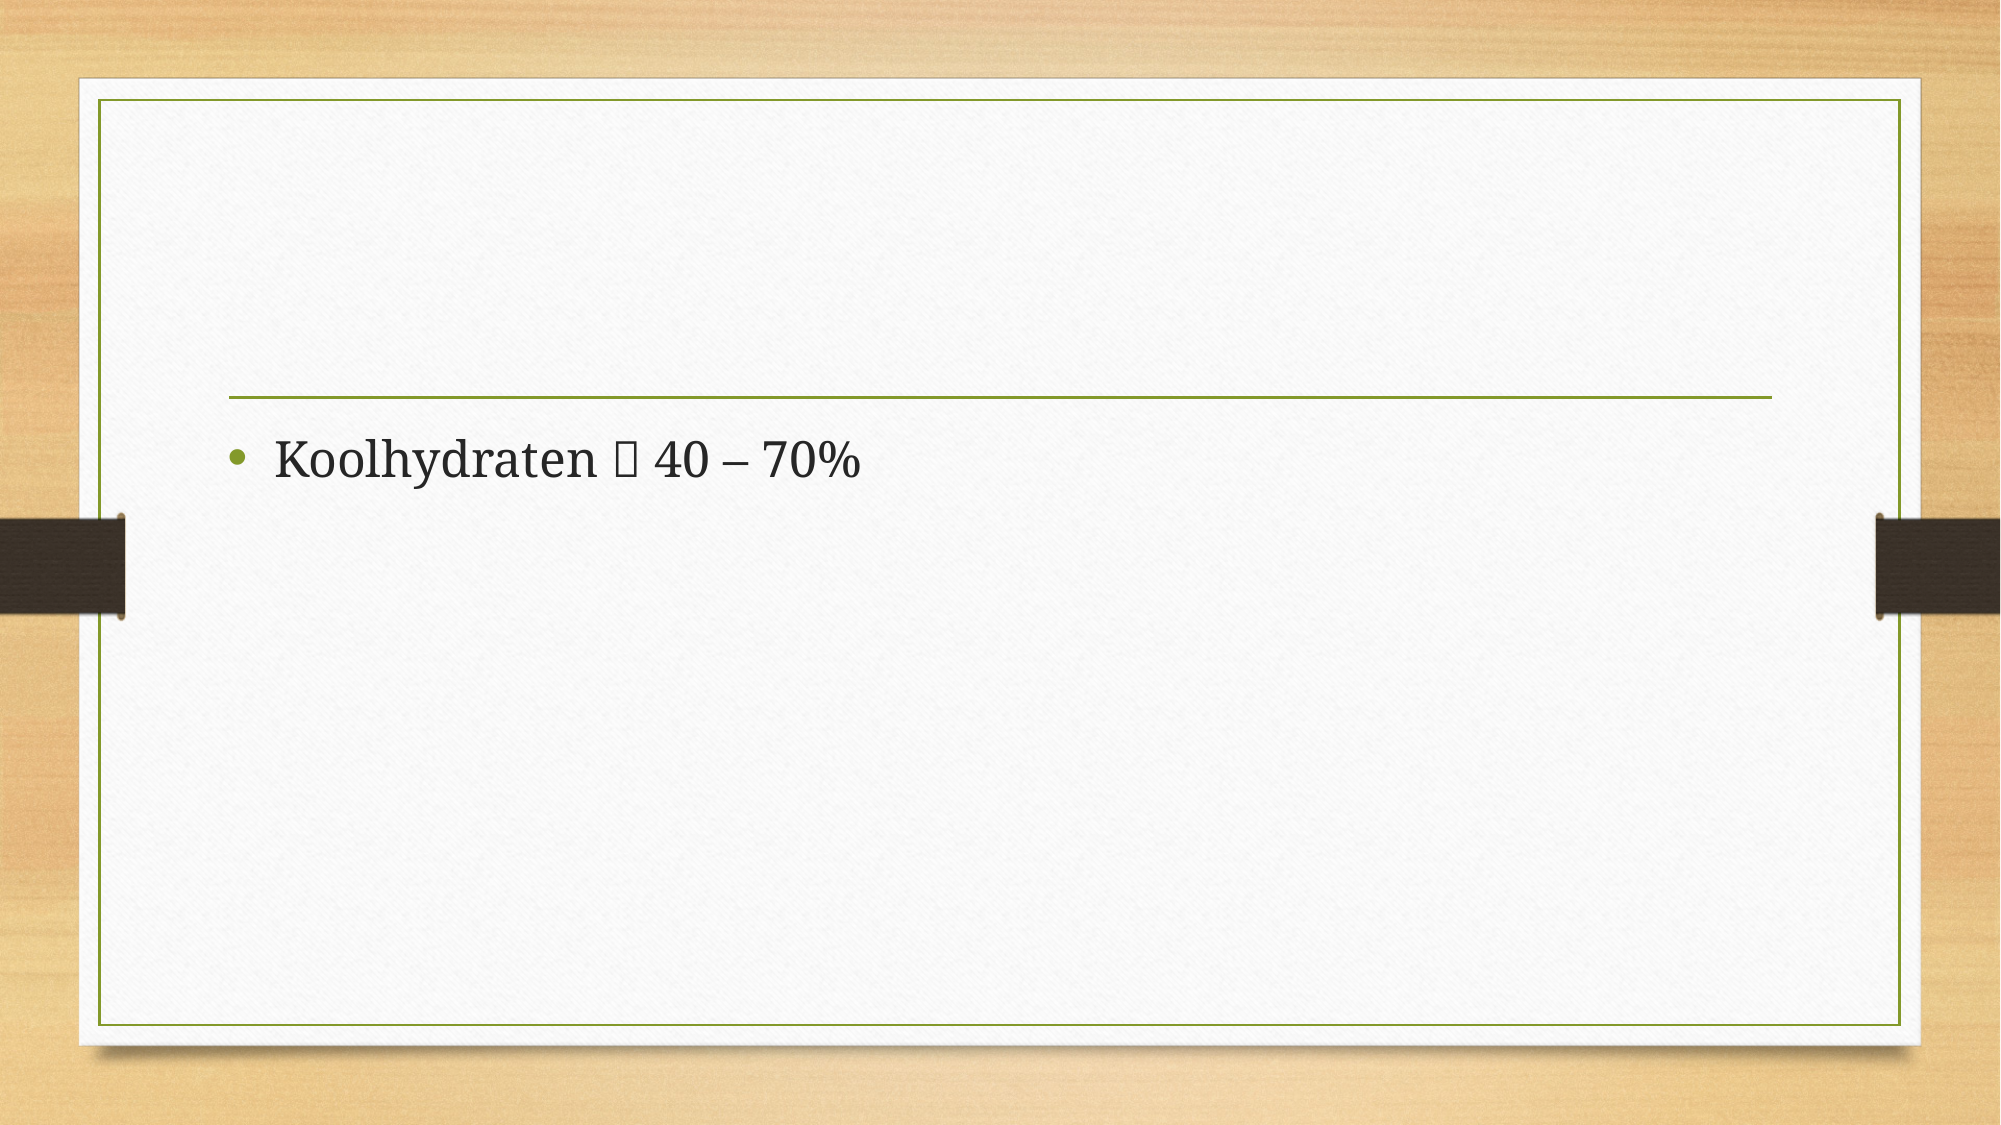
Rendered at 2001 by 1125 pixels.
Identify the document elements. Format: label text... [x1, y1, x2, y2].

picture [0, 0, 2001, 1125]
list Koolhydraten  40 – 70% [212, 419, 1788, 964]
